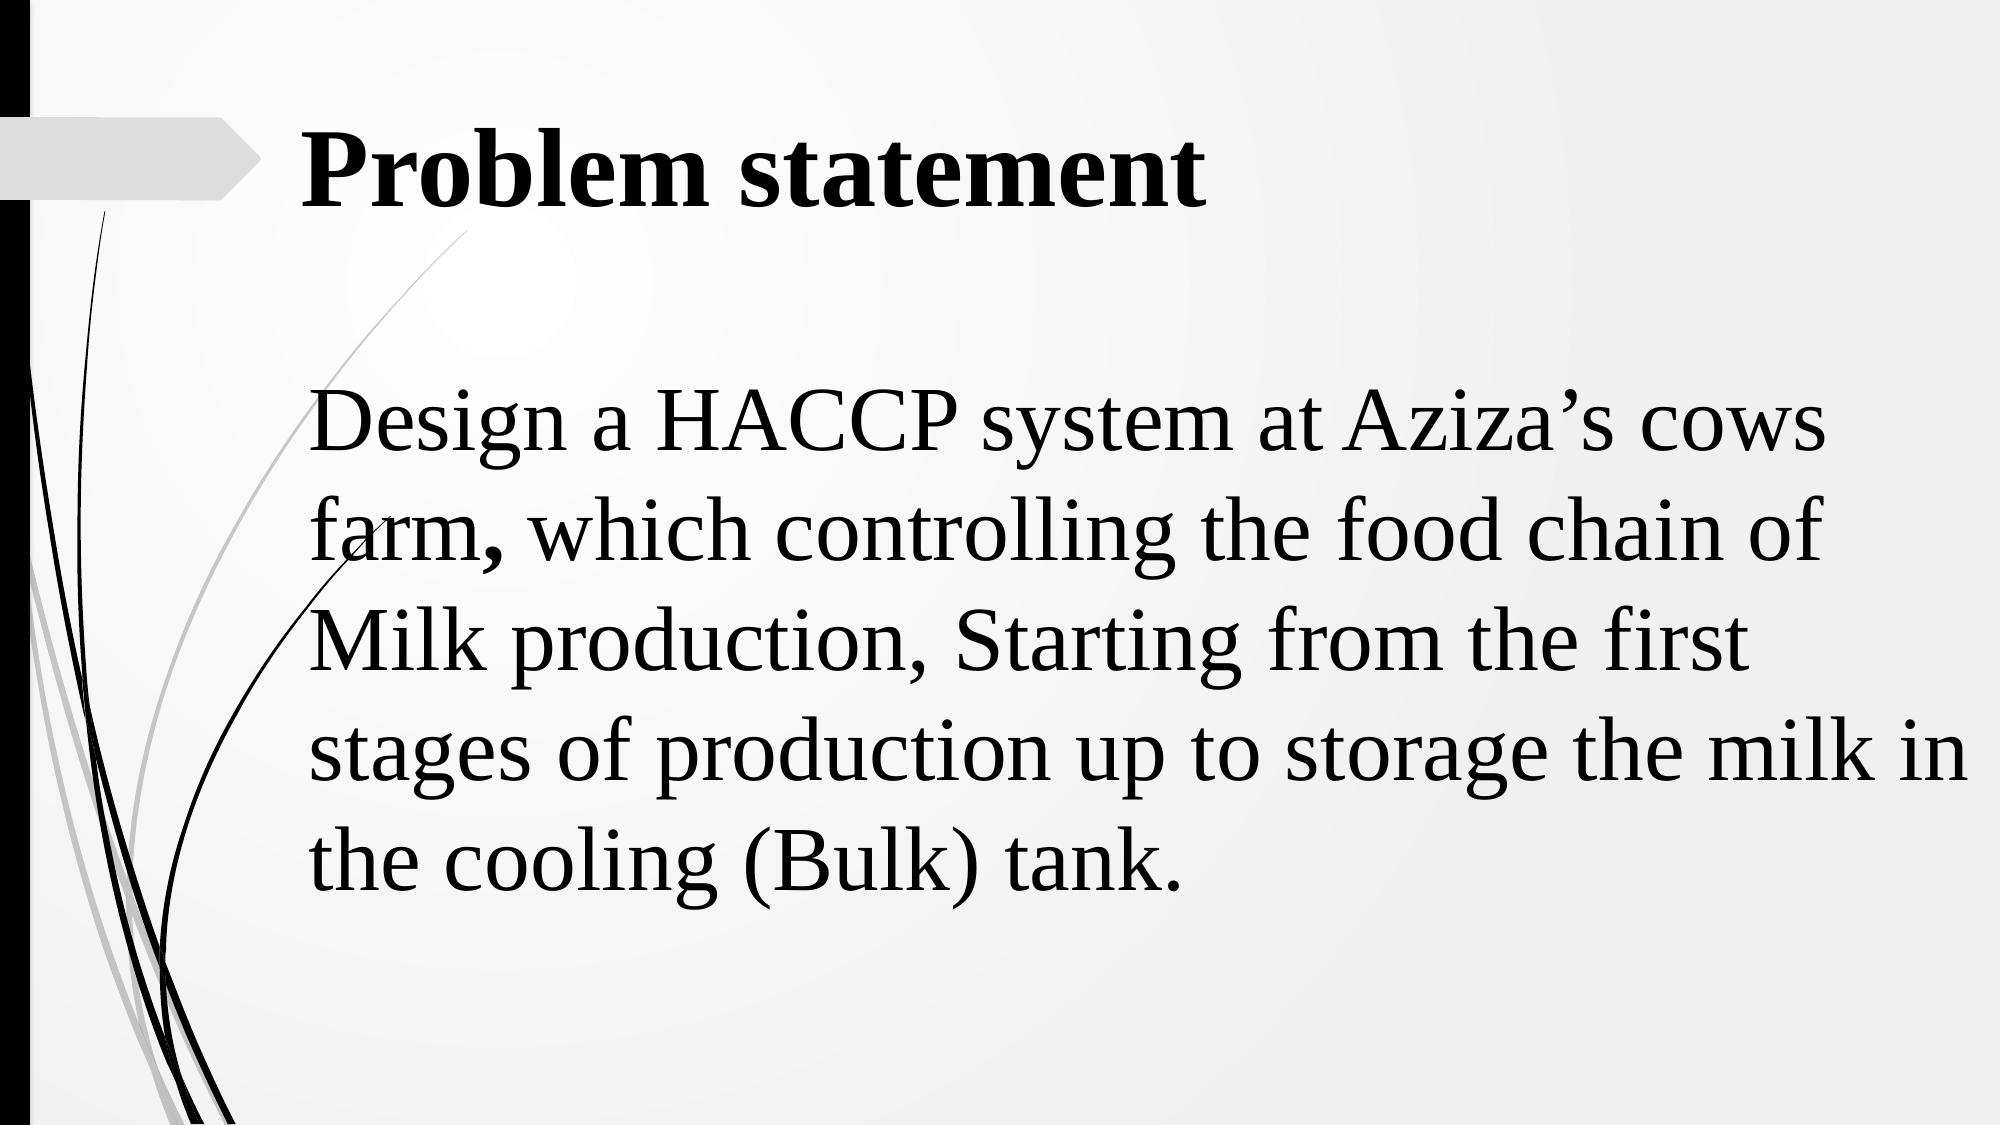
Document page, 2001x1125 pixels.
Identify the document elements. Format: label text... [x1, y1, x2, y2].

title Problem statement [285, 86, 1748, 297]
list Design a HACCP system at Aziza’s cows farm, which controlling the food chain of Milk production, Starting from the first stages of production up to storage the milk in the cooling (Bulk) tank. [294, 351, 2000, 1125]
